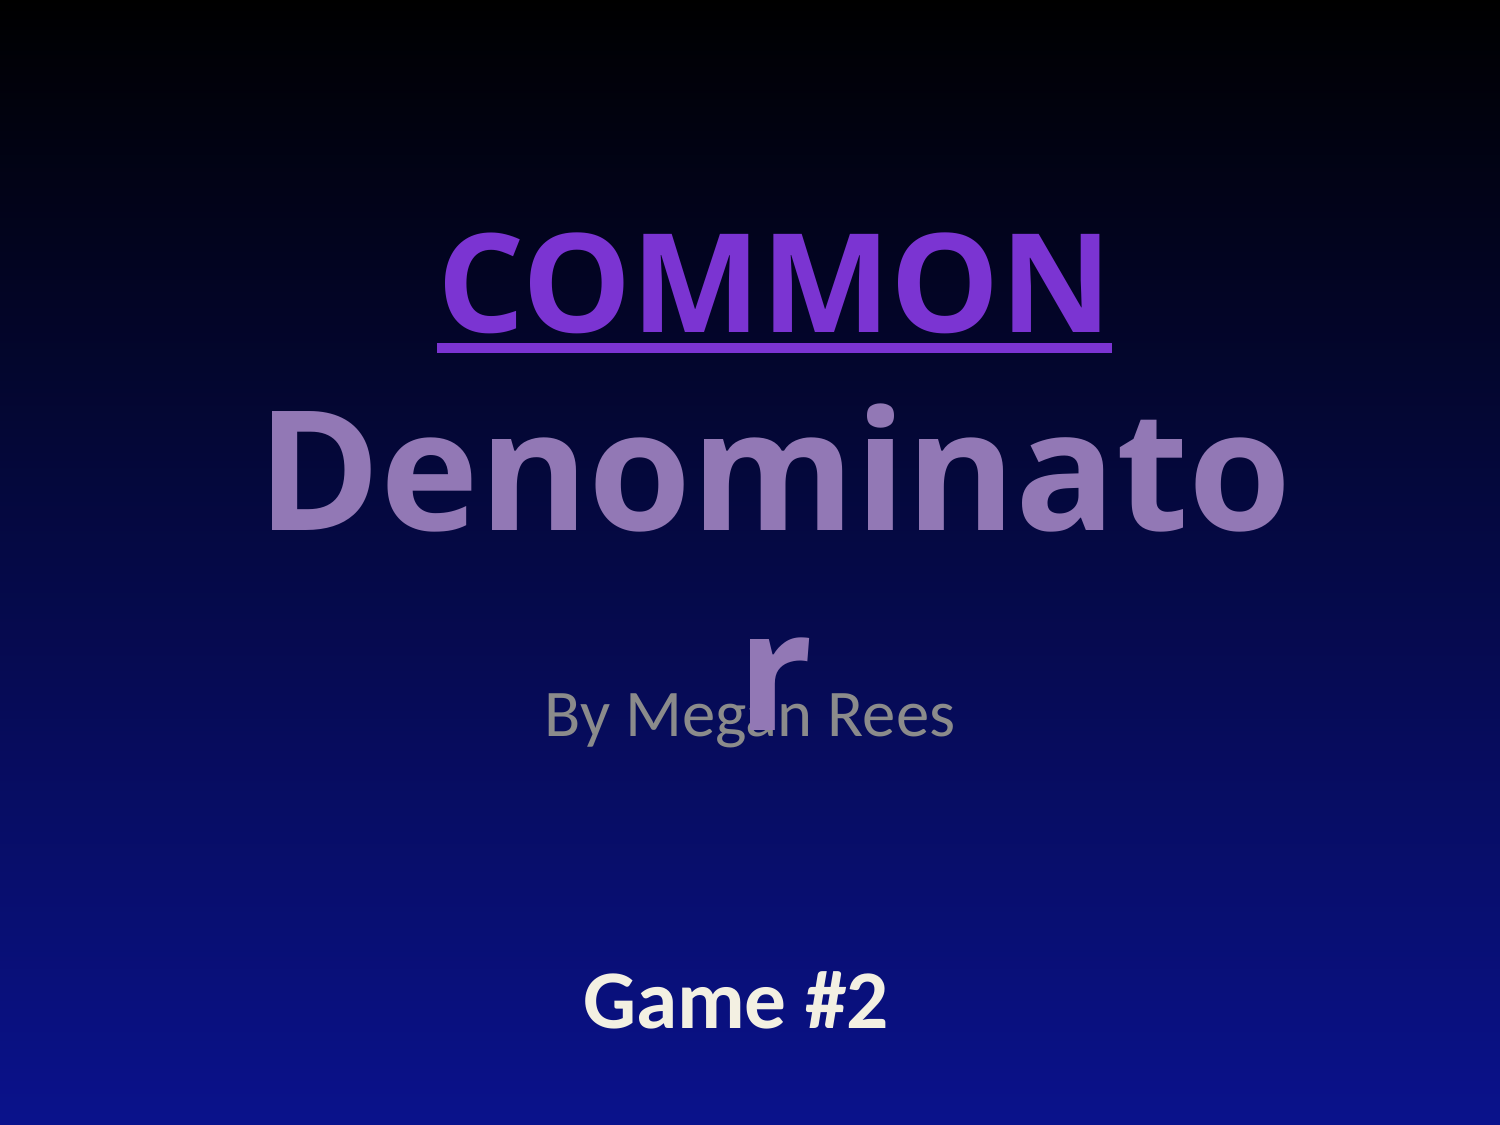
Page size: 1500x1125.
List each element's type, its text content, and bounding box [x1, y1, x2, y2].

text_box Game #2 [568, 937, 905, 1053]
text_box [162, 187, 1388, 651]
subtitle By Megan Rees [225, 662, 1275, 788]
